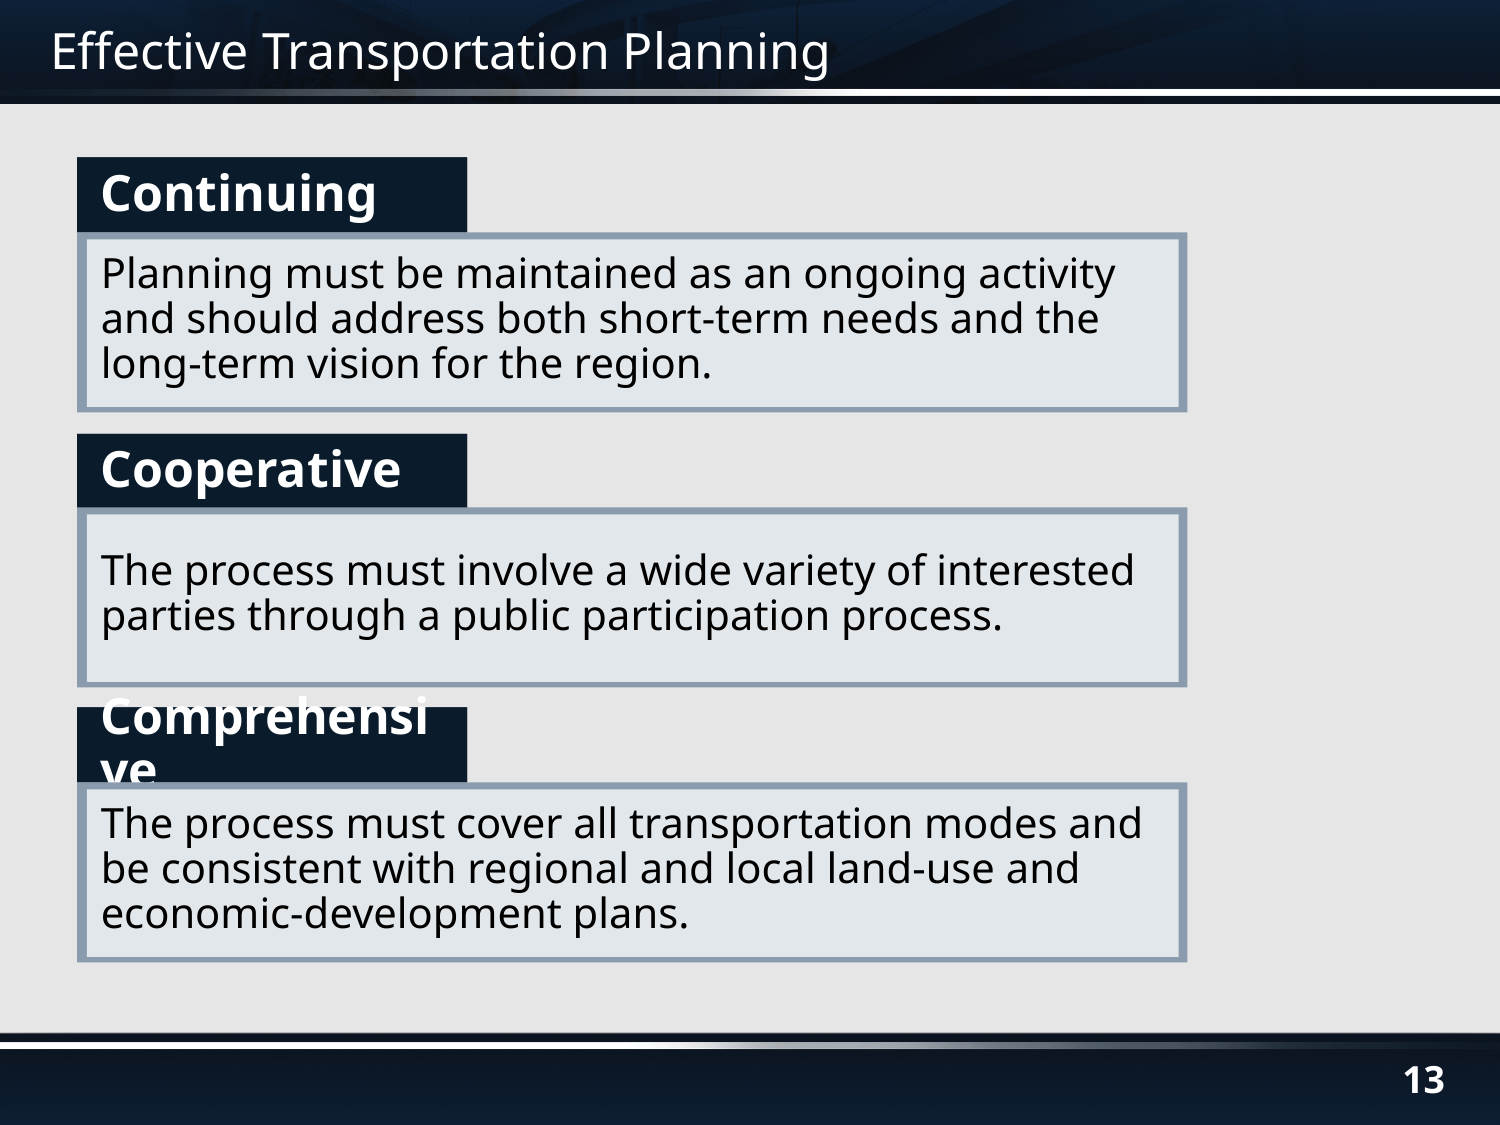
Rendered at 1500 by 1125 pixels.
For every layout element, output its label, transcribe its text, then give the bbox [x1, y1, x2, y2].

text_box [76, 433, 468, 506]
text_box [76, 507, 1188, 688]
picture [0, 0, 1500, 104]
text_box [76, 707, 468, 781]
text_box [76, 157, 468, 231]
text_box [76, 782, 1188, 963]
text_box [76, 232, 1188, 413]
title Effective Transportation Planning [50, 12, 1421, 89]
picture [0, 1032, 1500, 1125]
